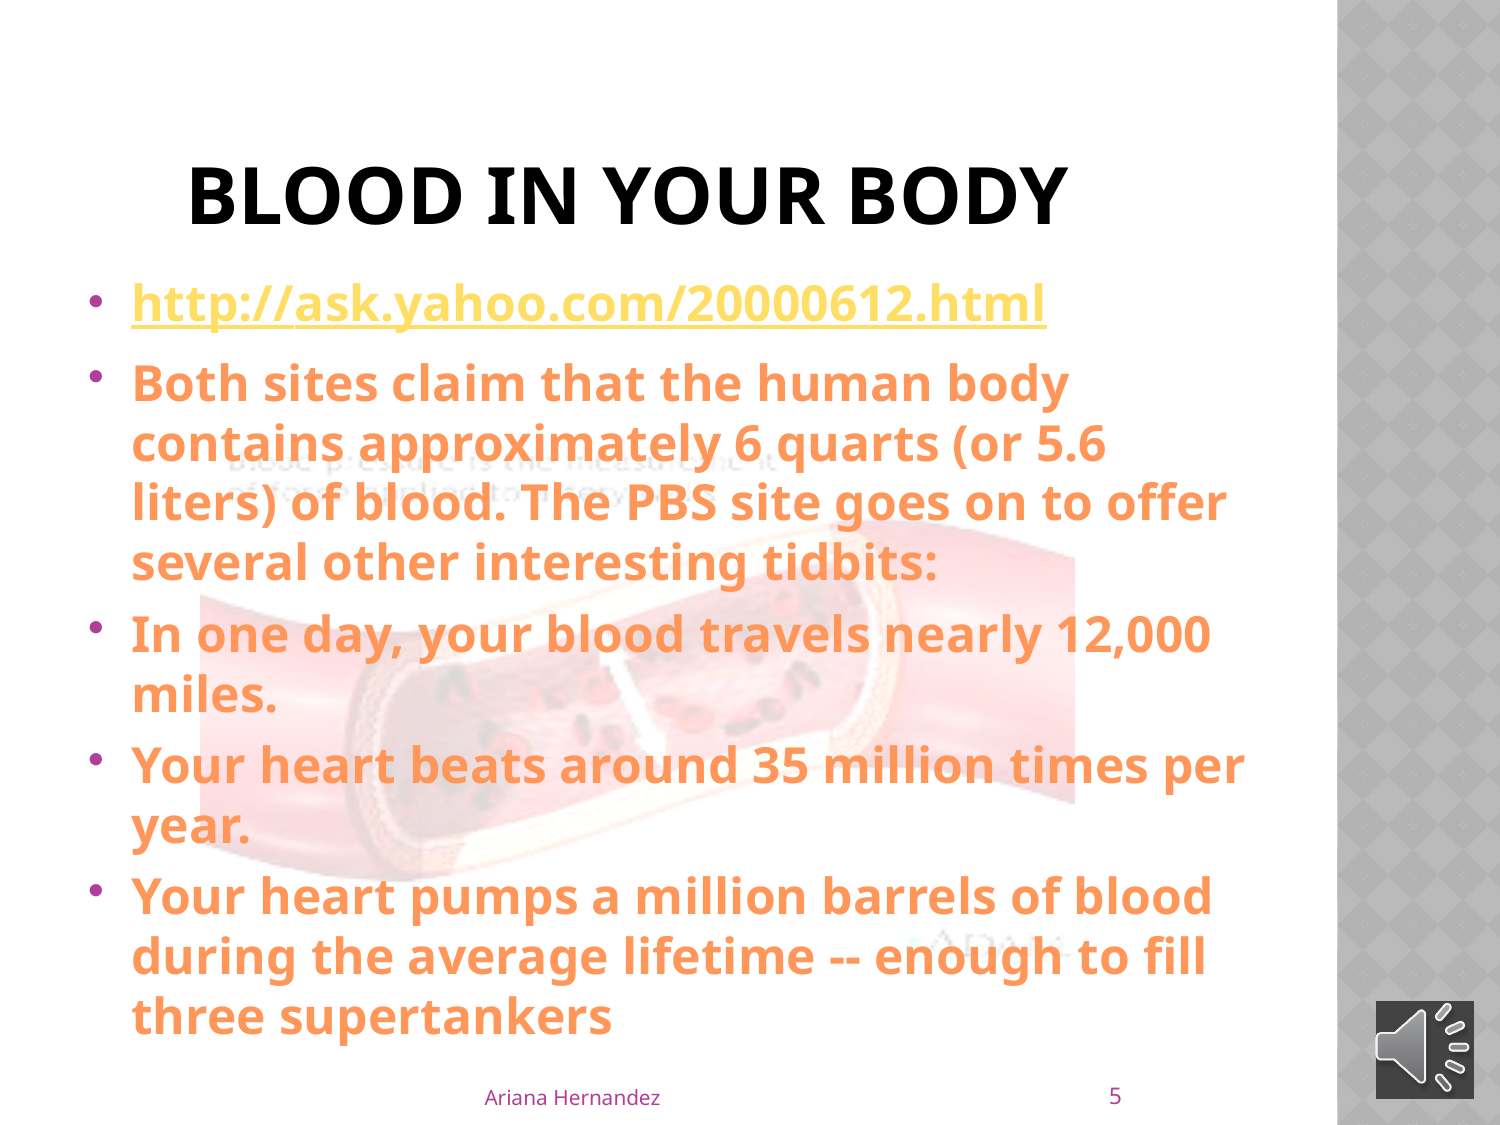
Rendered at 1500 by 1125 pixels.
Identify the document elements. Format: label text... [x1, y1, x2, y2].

list http://ask.yahoo.com/20000612.html Both sites claim that the human body contains approximately 6 quarts (or 5.6 liters) of blood. The PBS site goes on to offer several other interesting tidbits: In one day, your blood travels nearly 12,000 miles. Your heart beats around 35 million times per year. Your heart pumps a million barrels of blood during the average lifetime -- enough to fill three supertankers [75, 264, 1263, 1059]
title Blood in your body [75, 52, 1263, 240]
picture [1374, 999, 1476, 1101]
footer Ariana Hernandez [75, 1075, 675, 1114]
picture [199, 404, 1076, 963]
slide_number 5 [1025, 1075, 1122, 1113]
